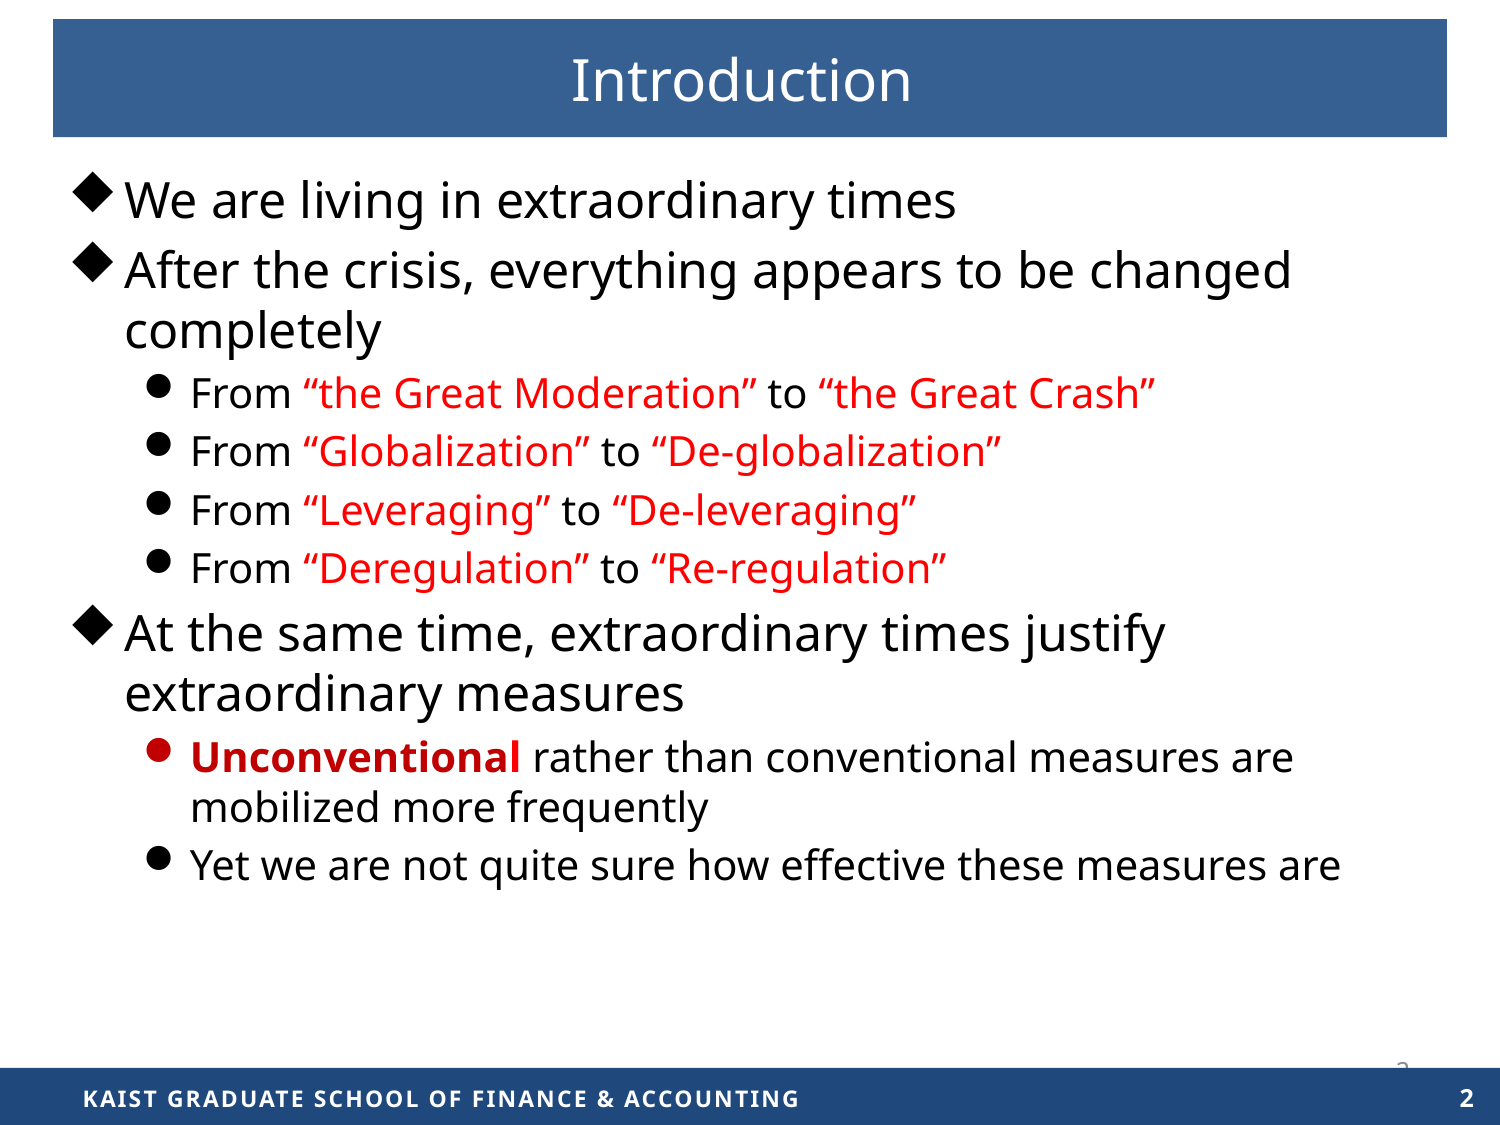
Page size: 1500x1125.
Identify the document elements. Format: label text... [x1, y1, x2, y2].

slide_number 2 [1074, 1042, 1425, 1103]
list We are living in extraordinary times After the crisis, everything appears to be changed completely From “the Great Moderation” to “the Great Crash” From “Globalization” to “De-globalization” From “Leveraging” to “De-leveraging” From “Deregulation” to “Re-regulation” At the same time, extraordinary times justify extraordinary measures Unconventional rather than conventional measures are mobilized more frequently Yet we are not quite sure how effective these measures are [53, 160, 1447, 1083]
title Introduction [53, 19, 1447, 138]
